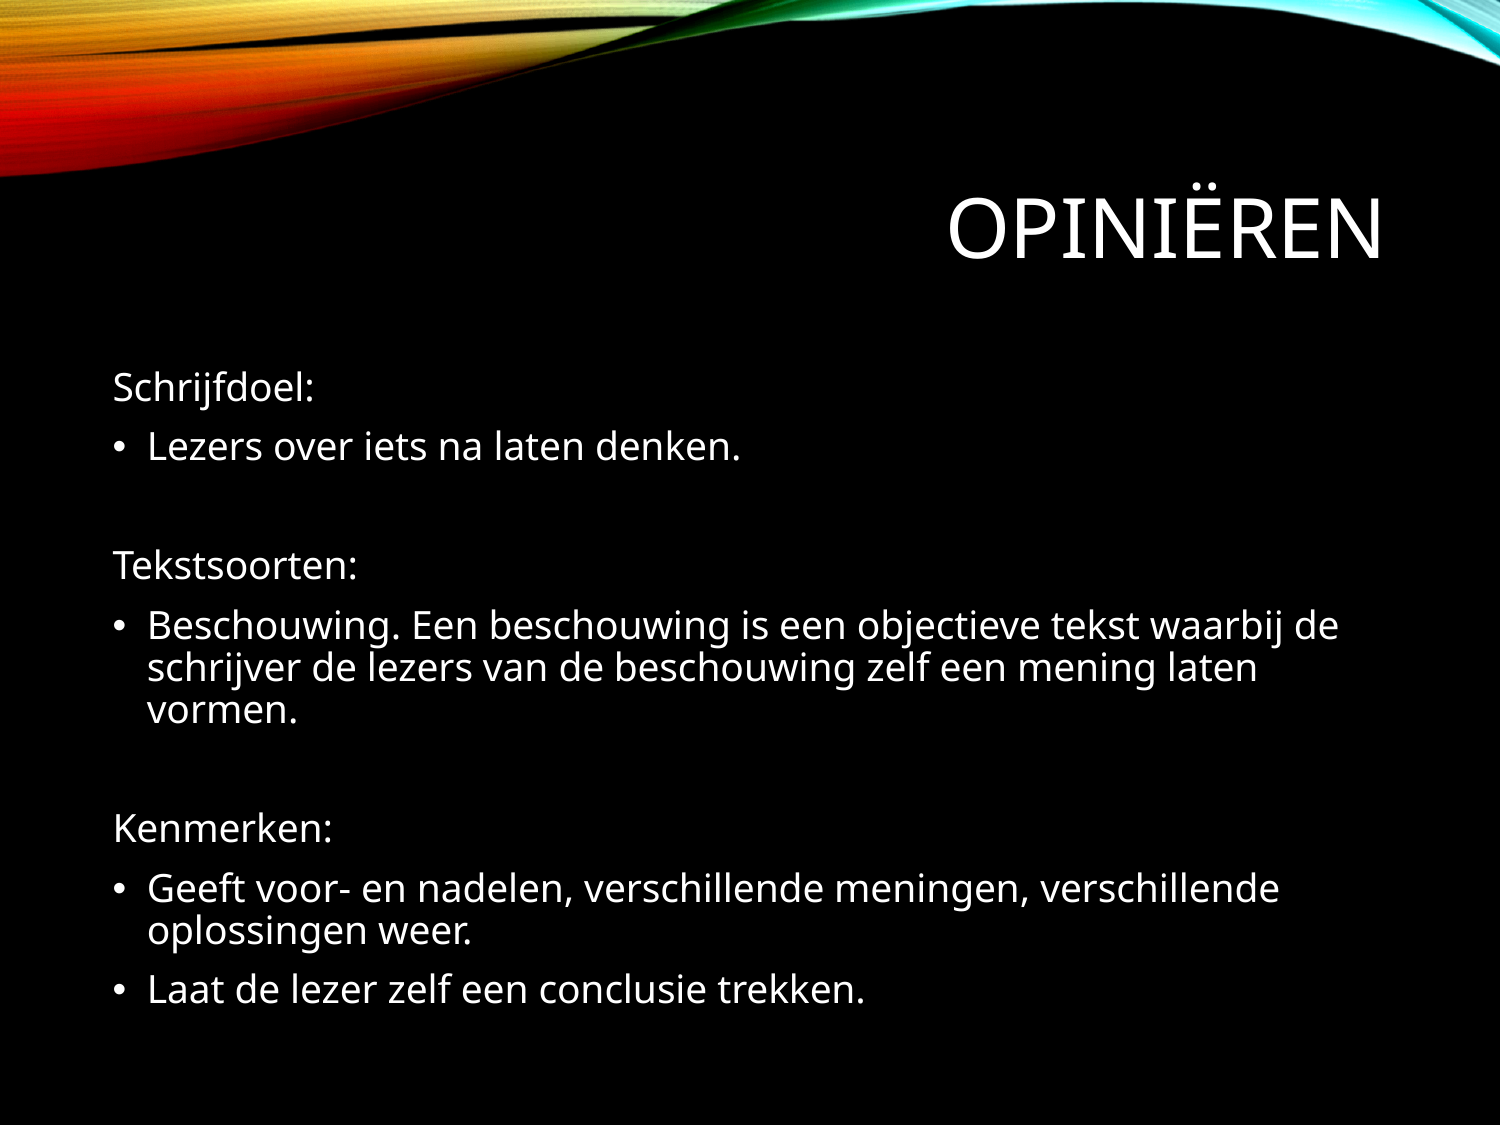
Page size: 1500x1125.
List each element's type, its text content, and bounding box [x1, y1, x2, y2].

picture [0, 0, 1500, 178]
list Schrijfdoel: Lezers over iets na laten denken. Tekstsoorten: Beschouwing. Een beschouwing is een objectieve tekst waarbij de schrijver de lezers van de beschouwing zelf een mening laten vormen. Kenmerken: Geeft voor- en nadelen, verschillende meningen, verschillende oplossingen weer. Laat de lezer zelf een conclusie trekken. [97, 360, 1403, 1028]
title opiniëren [356, 125, 1403, 338]
